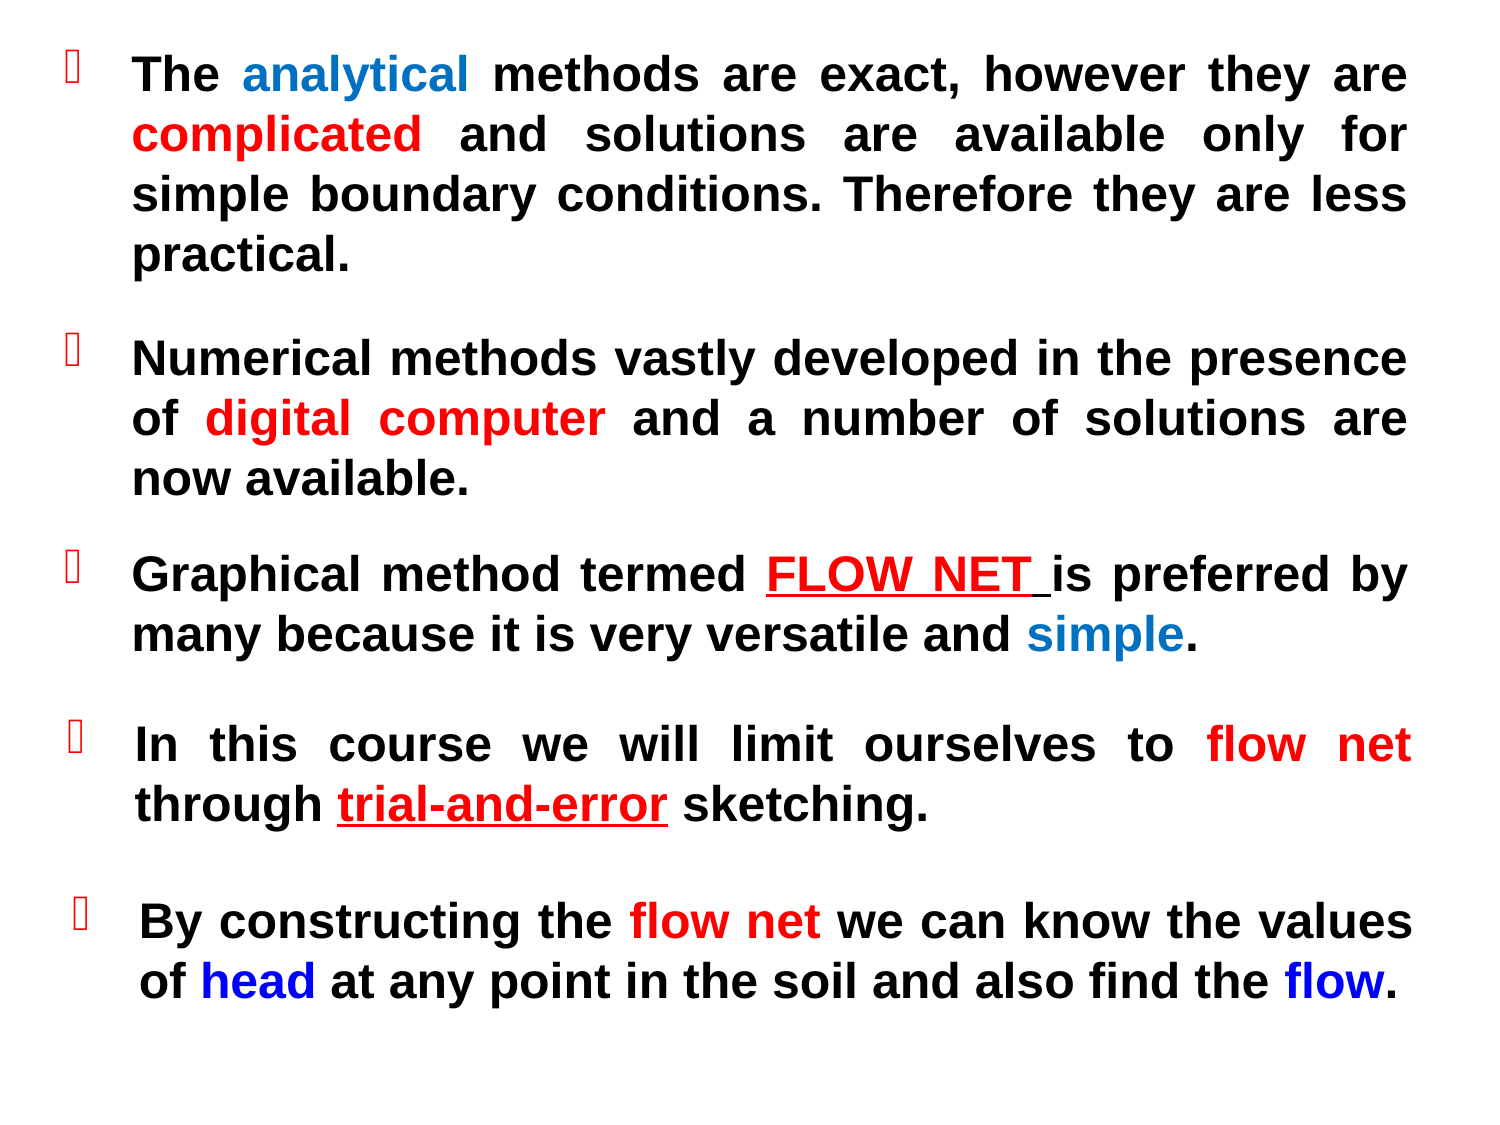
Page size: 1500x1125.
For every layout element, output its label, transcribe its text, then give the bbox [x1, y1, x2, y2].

text_box Numerical methods vastly developed in the presence of digital computer and a number of solutions are now available. [49, 317, 1424, 513]
text_box Graphical method termed FLOW NET is preferred by many because it is very versatile and simple. [49, 533, 1424, 669]
text_box The analytical methods are exact, however they are complicated and solutions are available only for simple boundary conditions. Therefore they are less practical. [49, 34, 1424, 289]
text_box By constructing the flow net we can know the values of head at any point in the soil and also find the flow. [57, 881, 1429, 1017]
text_box In this course we will limit ourselves to flow net through trial-and-error sketching. [53, 704, 1427, 839]
